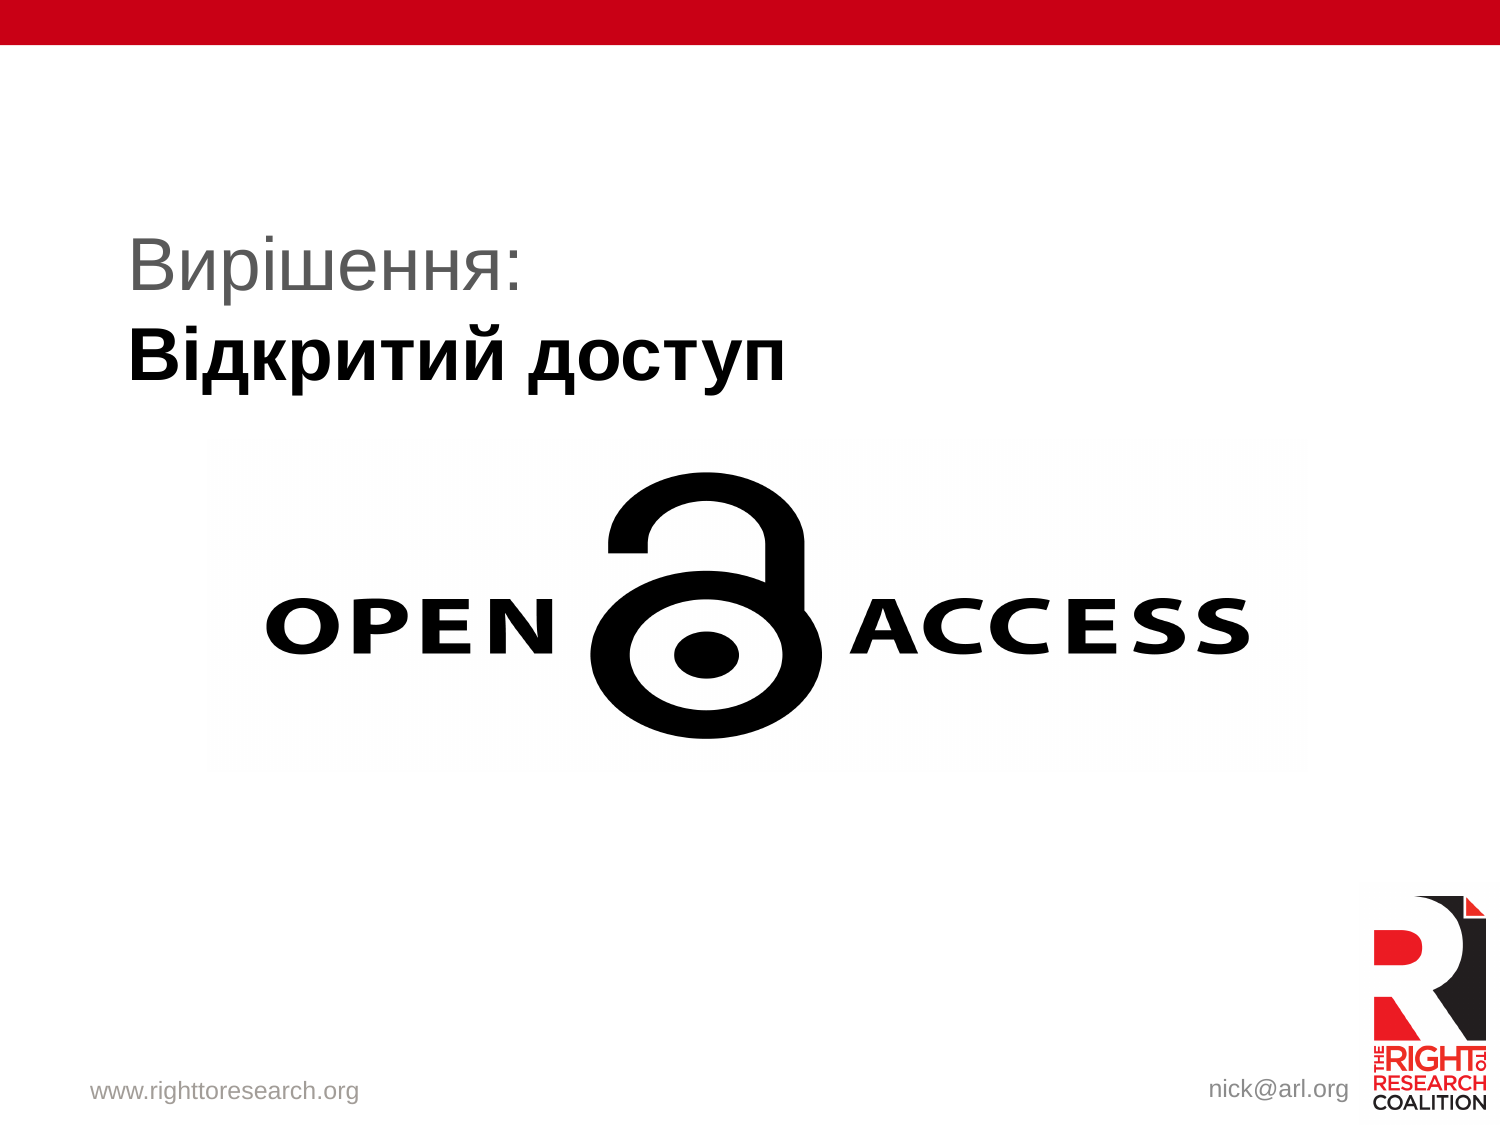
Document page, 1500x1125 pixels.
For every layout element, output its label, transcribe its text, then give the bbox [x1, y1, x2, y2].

picture [1359, 882, 1500, 1125]
title Вирішення: Відкритий доступ [112, 274, 1388, 516]
picture [207, 438, 1309, 773]
footer www.righttoresearch.org [75, 1051, 550, 1112]
